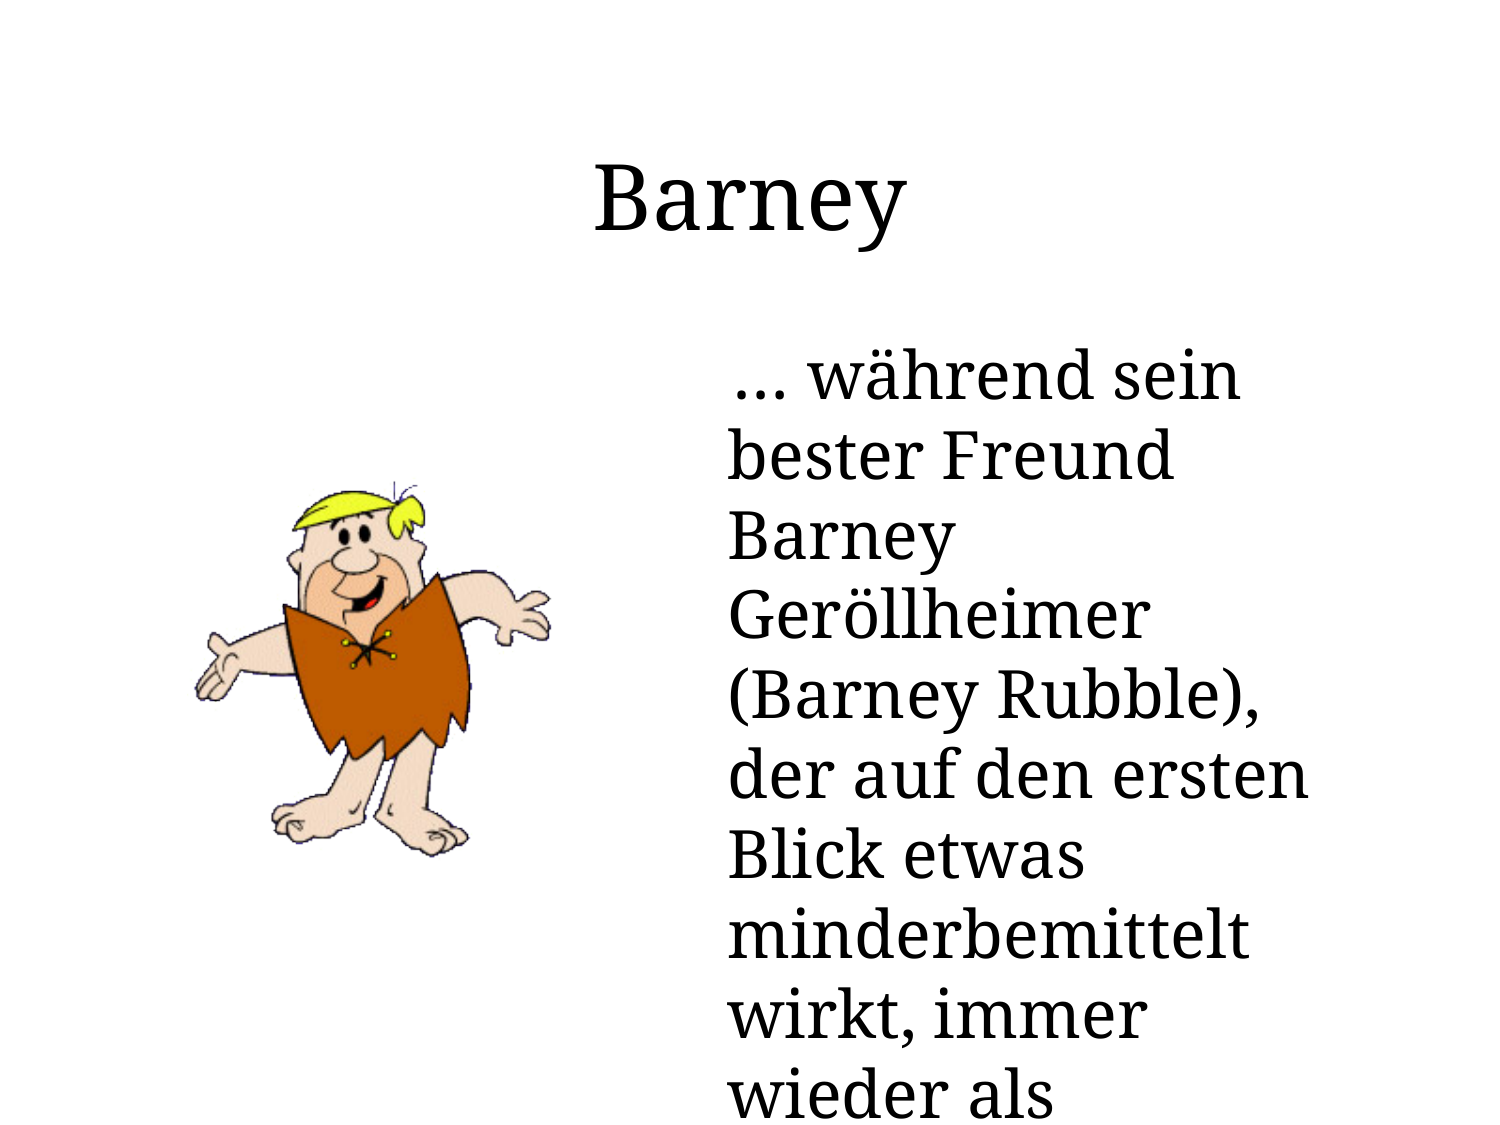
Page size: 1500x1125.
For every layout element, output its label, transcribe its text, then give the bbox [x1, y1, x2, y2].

picture [187, 474, 563, 877]
title Barney [112, 99, 1388, 288]
list … während sein bester Freund Barney Geröllheimer (Barney Rubble), der auf den ersten Blick etwas minderbemittelt wirkt, immer wieder als Glückspilz erweist. [712, 324, 1388, 1001]
